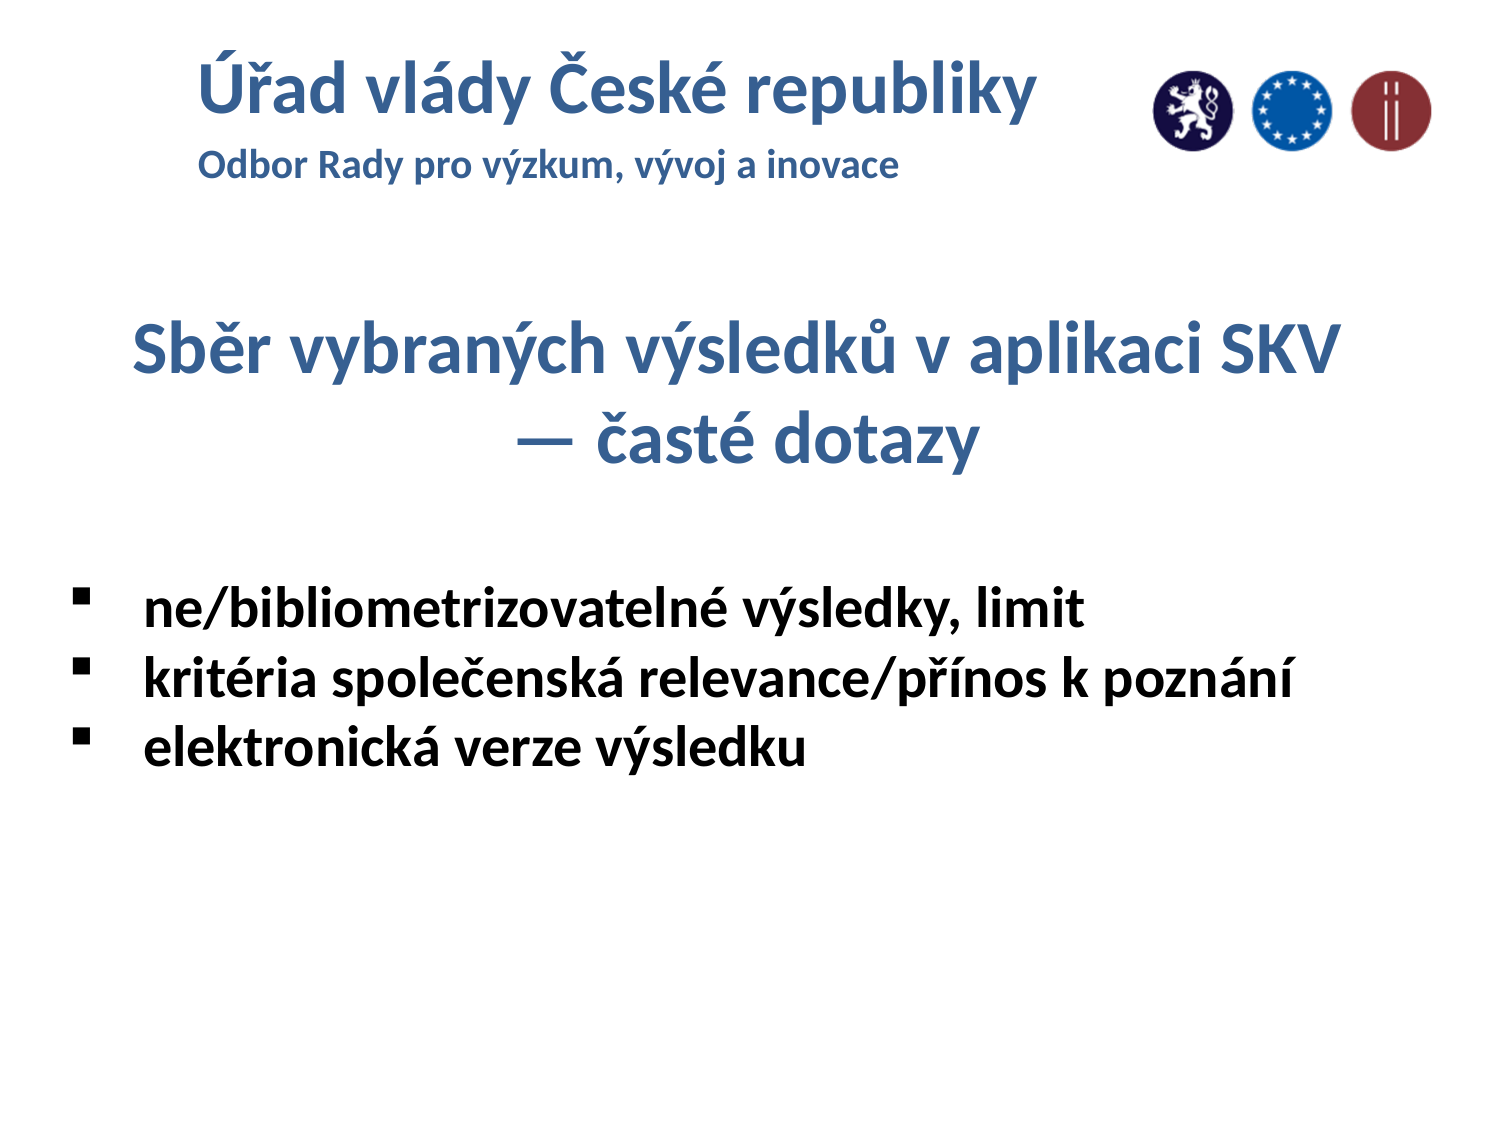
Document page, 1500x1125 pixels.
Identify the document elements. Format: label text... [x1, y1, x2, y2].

text_box Sběr vybraných výsledků v aplikaci SKV — časté dotazy ne/bibliometrizovatelné výsledky, limit kritéria společenská relevance/přínos k poznání elektronická verze výsledku [53, 253, 1440, 1034]
subtitle Úřad vlády České republiky Odbor Rady pro výzkum, vývoj a inovace [183, 30, 1152, 244]
picture [1151, 66, 1435, 155]
